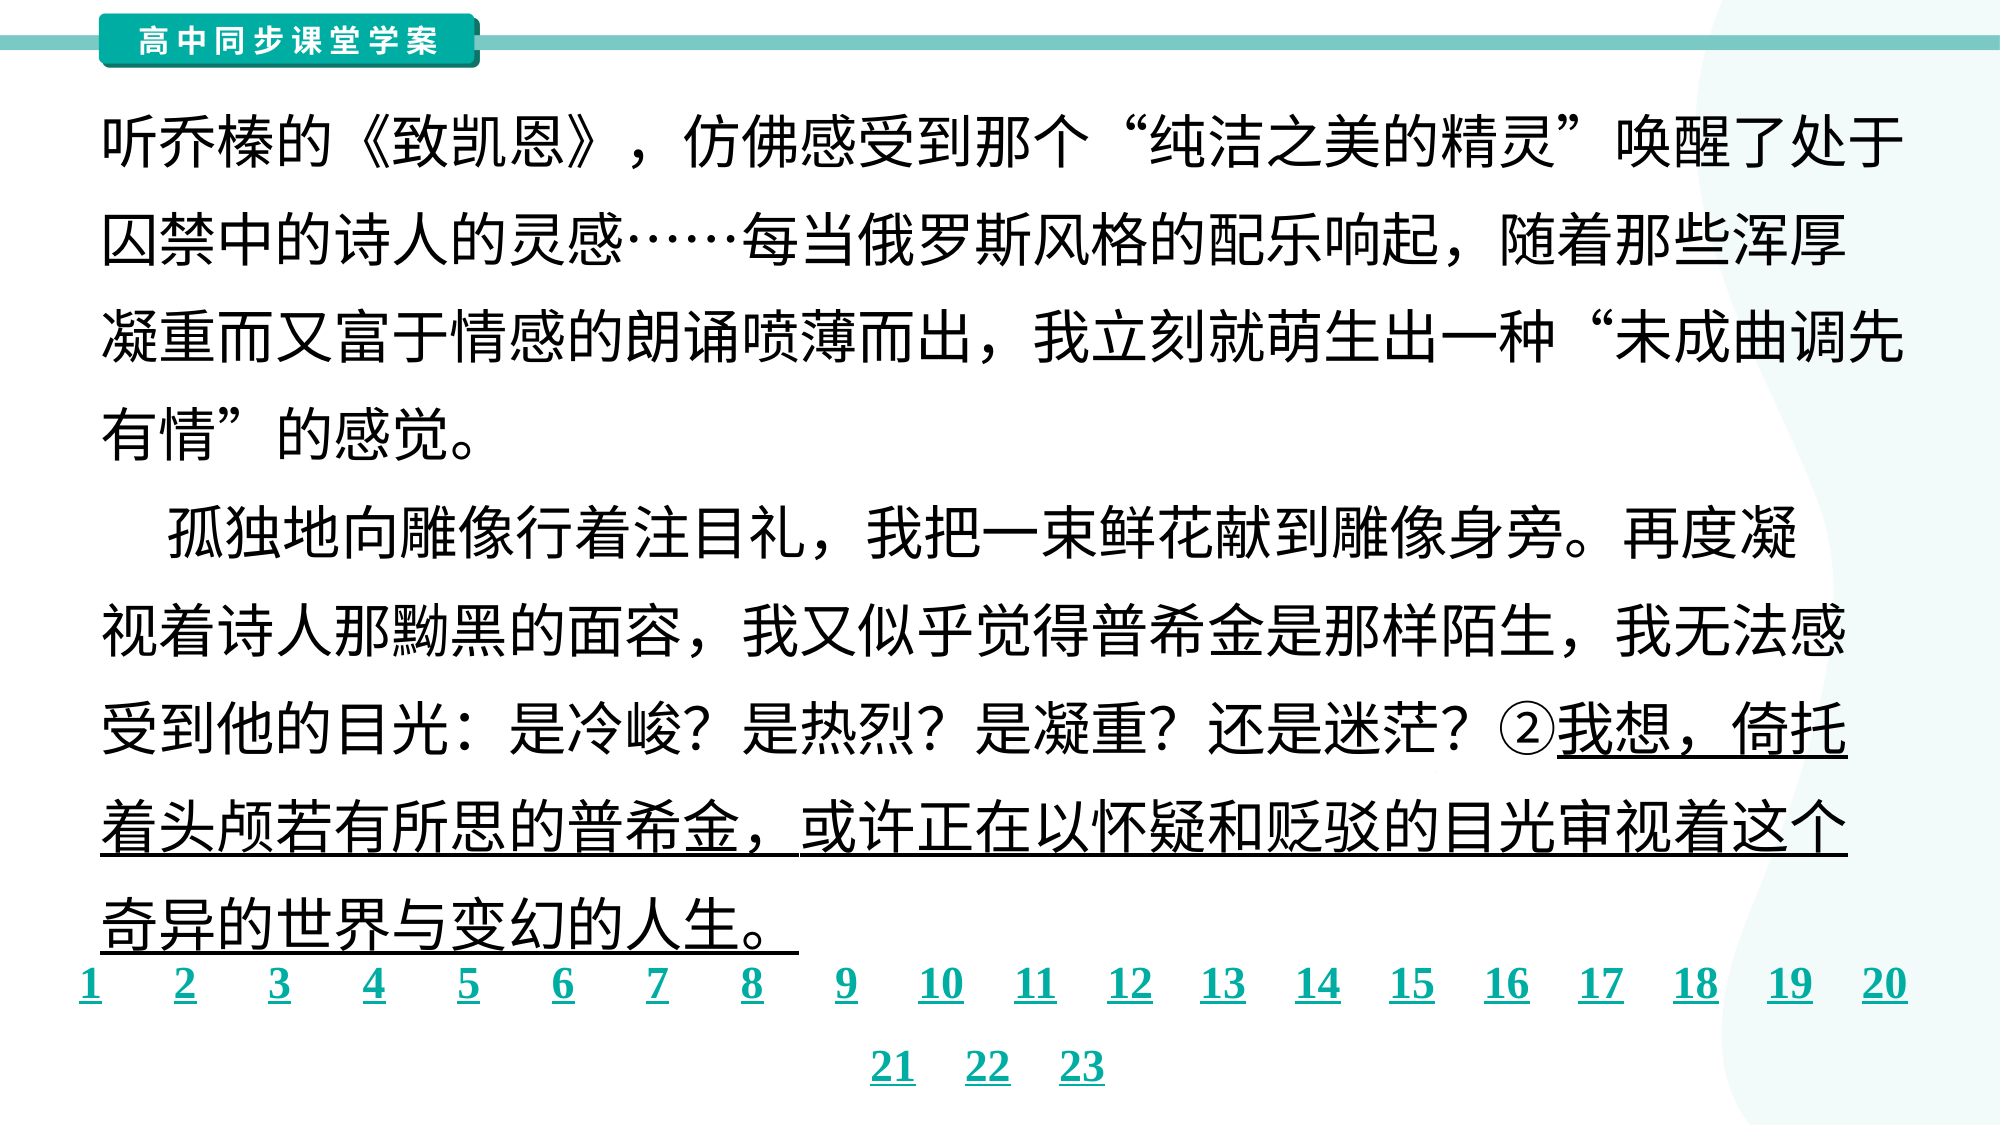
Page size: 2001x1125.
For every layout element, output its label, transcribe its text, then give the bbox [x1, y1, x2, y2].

picture [0, 0, 2000, 1125]
text_box 听乔榛的《致凯恩》，仿佛感受到那个“纯洁之美的精灵”唤醒了处于 囚禁中的诗人的灵感……每当俄罗斯风格的配乐响起，随着那些浑厚 凝重而又富于情感的朗诵喷薄而出，我立刻就萌生出一种“未成曲调先 有情”的感觉。 孤独地向雕像行着注目礼，我把一束鲜花献到雕像身旁。再度凝 视着诗人那黝黑的面容，我又似乎觉得普希金是那样陌生，我无法感 受到他的目光：是冷峻？是热烈？是凝重？还是迷茫？②我想，倚托 着头颅若有所思的普希金，或许正在以怀疑和贬驳的目光审视着这个 奇异的世界与变幻的人生。 [100, 76, 1899, 958]
